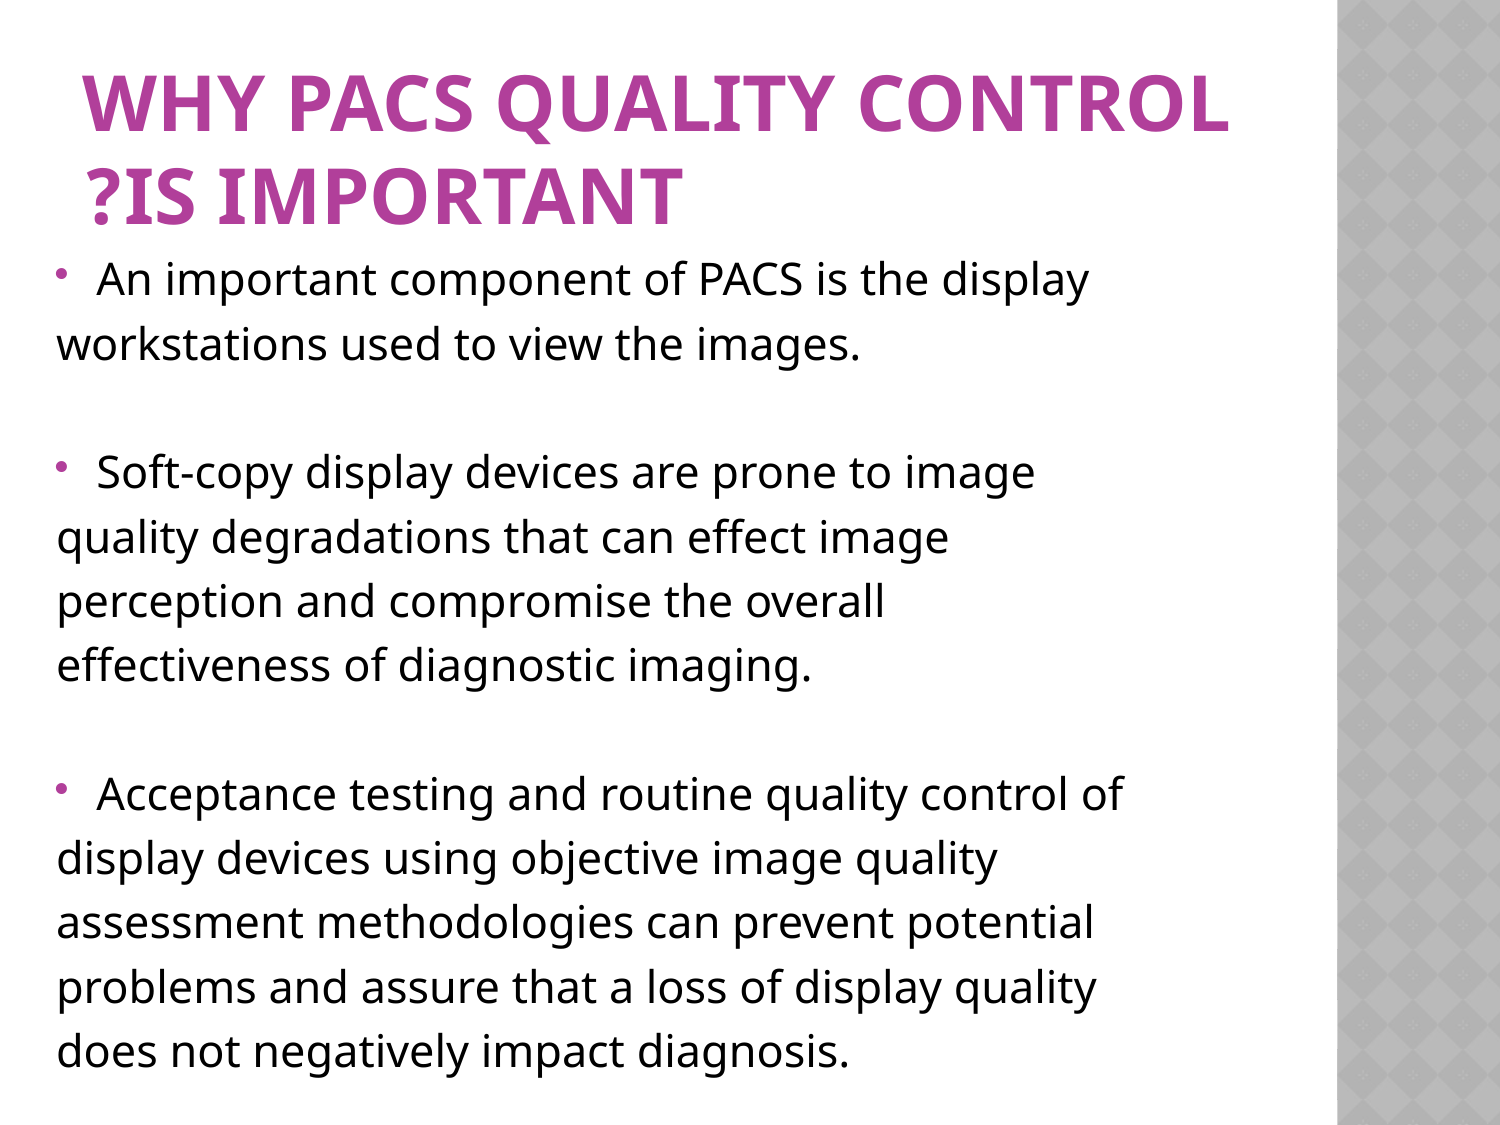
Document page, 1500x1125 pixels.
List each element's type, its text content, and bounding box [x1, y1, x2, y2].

title Why PACS quality control is important? [75, 52, 1263, 240]
list An important component of PACS is the display workstations used to view the images. Soft-copy display devices are prone to image quality degradations that can effect image perception and compromise the overall effectiveness of diagnostic imaging. Acceptance testing and routine quality control of display devices using objective image quality assessment methodologies can prevent potential problems and assure that a loss of display quality does not negatively impact diagnosis. [41, 243, 1425, 1094]
